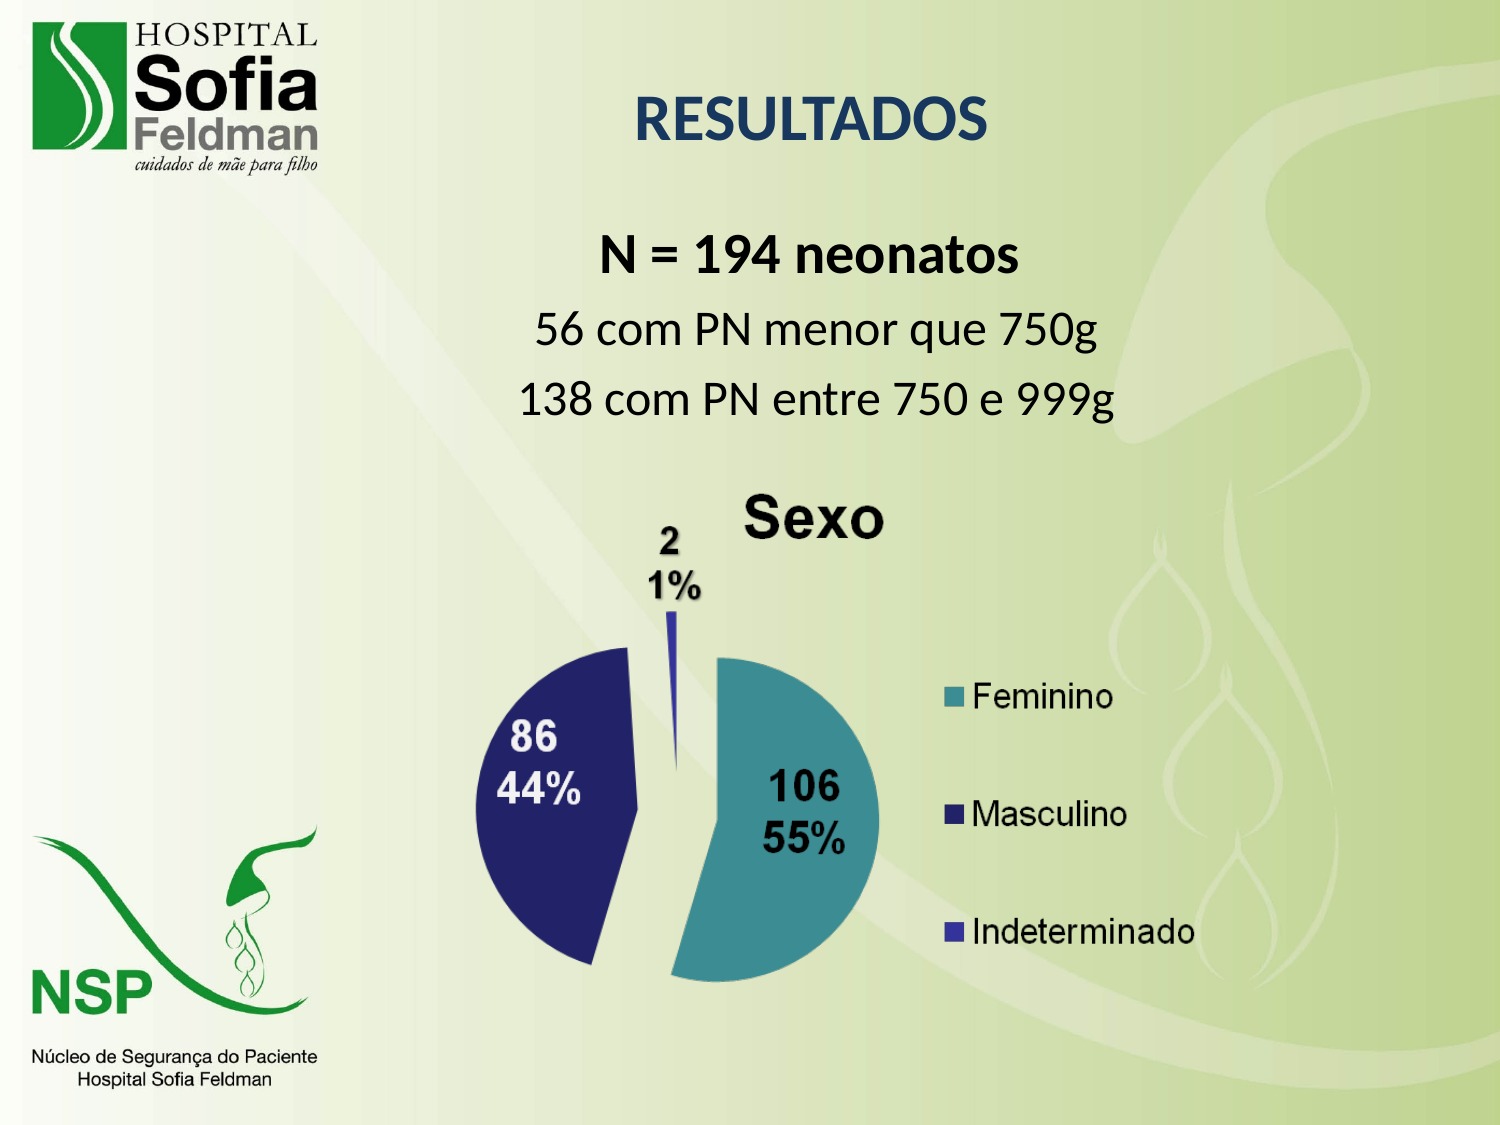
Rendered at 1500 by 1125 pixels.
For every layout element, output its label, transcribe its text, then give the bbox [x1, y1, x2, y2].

text_box N = 194 neonatos 56 com PN menor que 750g 138 com PN entre 750 e 999g [91, 208, 1500, 374]
text_box RESULTADOS [398, 66, 1226, 173]
text_box [277, 19, 1500, 126]
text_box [407, 455, 1220, 1083]
picture [0, 0, 1500, 1125]
